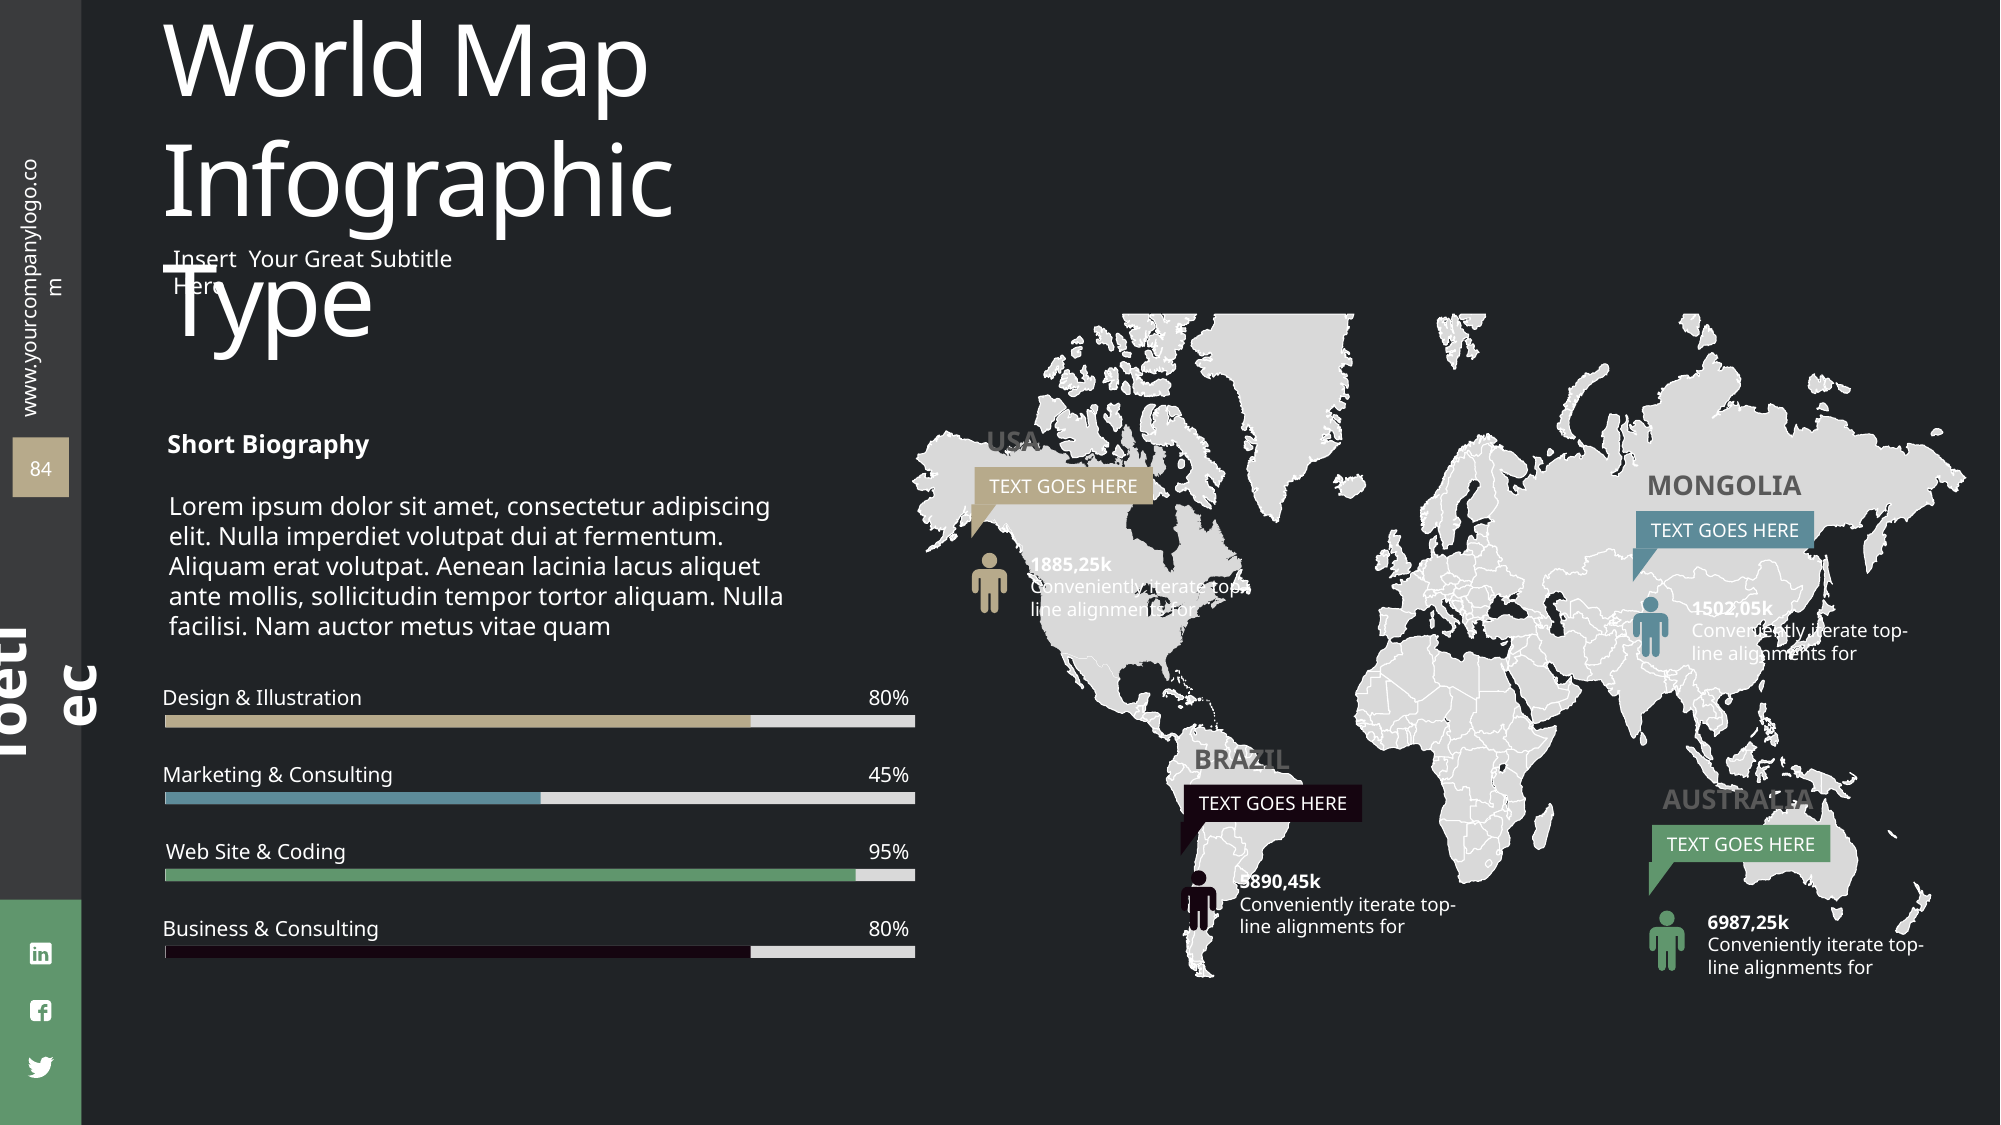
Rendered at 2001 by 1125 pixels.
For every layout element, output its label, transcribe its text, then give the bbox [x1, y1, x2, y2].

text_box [1648, 824, 1834, 896]
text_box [1180, 784, 1366, 856]
text_box [165, 791, 542, 805]
text_box 45% [853, 754, 912, 794]
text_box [1632, 511, 1818, 583]
text_box Insert Your Great Subtitle Here [158, 237, 512, 307]
text_box Business & Consulting [147, 907, 394, 948]
text_box 80% [853, 907, 912, 948]
text_box [165, 868, 857, 882]
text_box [971, 467, 1157, 539]
text_box Short Biography [152, 409, 437, 478]
text_box [752, 945, 912, 959]
text_box Marketing & Consulting [147, 754, 408, 794]
text_box [165, 945, 752, 959]
text_box World Map Infographic Type [147, 116, 891, 236]
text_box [912, 314, 1967, 978]
text_box [857, 871, 912, 882]
text_box [542, 791, 912, 805]
text_box [752, 714, 912, 728]
text_box 80% [853, 677, 912, 717]
text_box Design & Illustration [147, 677, 377, 717]
text_box [165, 714, 752, 728]
text_box 95% [853, 831, 912, 871]
text_box Web Site & Coding [151, 831, 361, 871]
text_box 6987,25k Conveniently iterate top-line alignments for [1692, 978, 1953, 986]
slide_number 84 [12, 437, 69, 498]
text_box Lorem ipsum dolor sit amet, consectetur adipiscing elit. Nulla imperdiet volutpat dui at fermentum. Aliquam erat volutpat. Aenean lacinia lacus aliquet ante mollis, sollicitudin tempor tortor aliquam. Nulla facilisi. Nam auctor metus vitae quam [154, 482, 810, 648]
